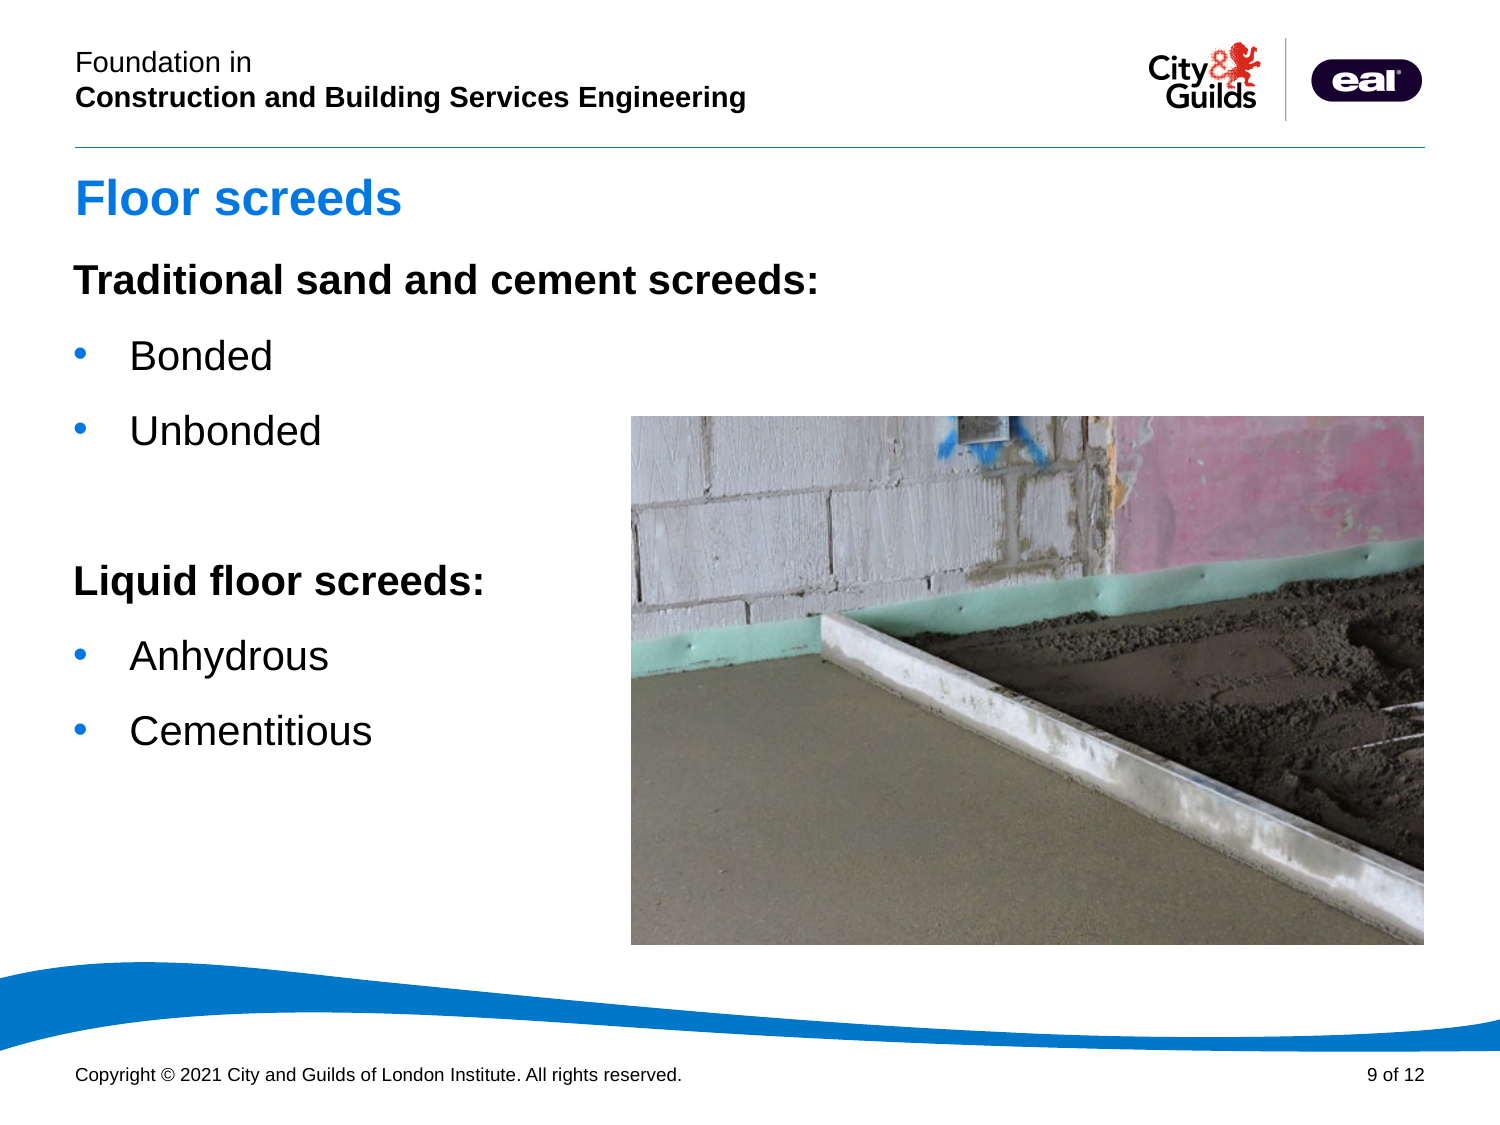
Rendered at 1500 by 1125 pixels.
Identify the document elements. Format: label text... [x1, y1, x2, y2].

picture [631, 416, 1424, 945]
picture [1149, 38, 1422, 121]
title Floor screeds [74, 165, 1424, 229]
list Traditional sand and cement screeds: Bonded Unbonded Liquid floor screeds: Anhydrous Cementitious [72, 253, 1424, 951]
